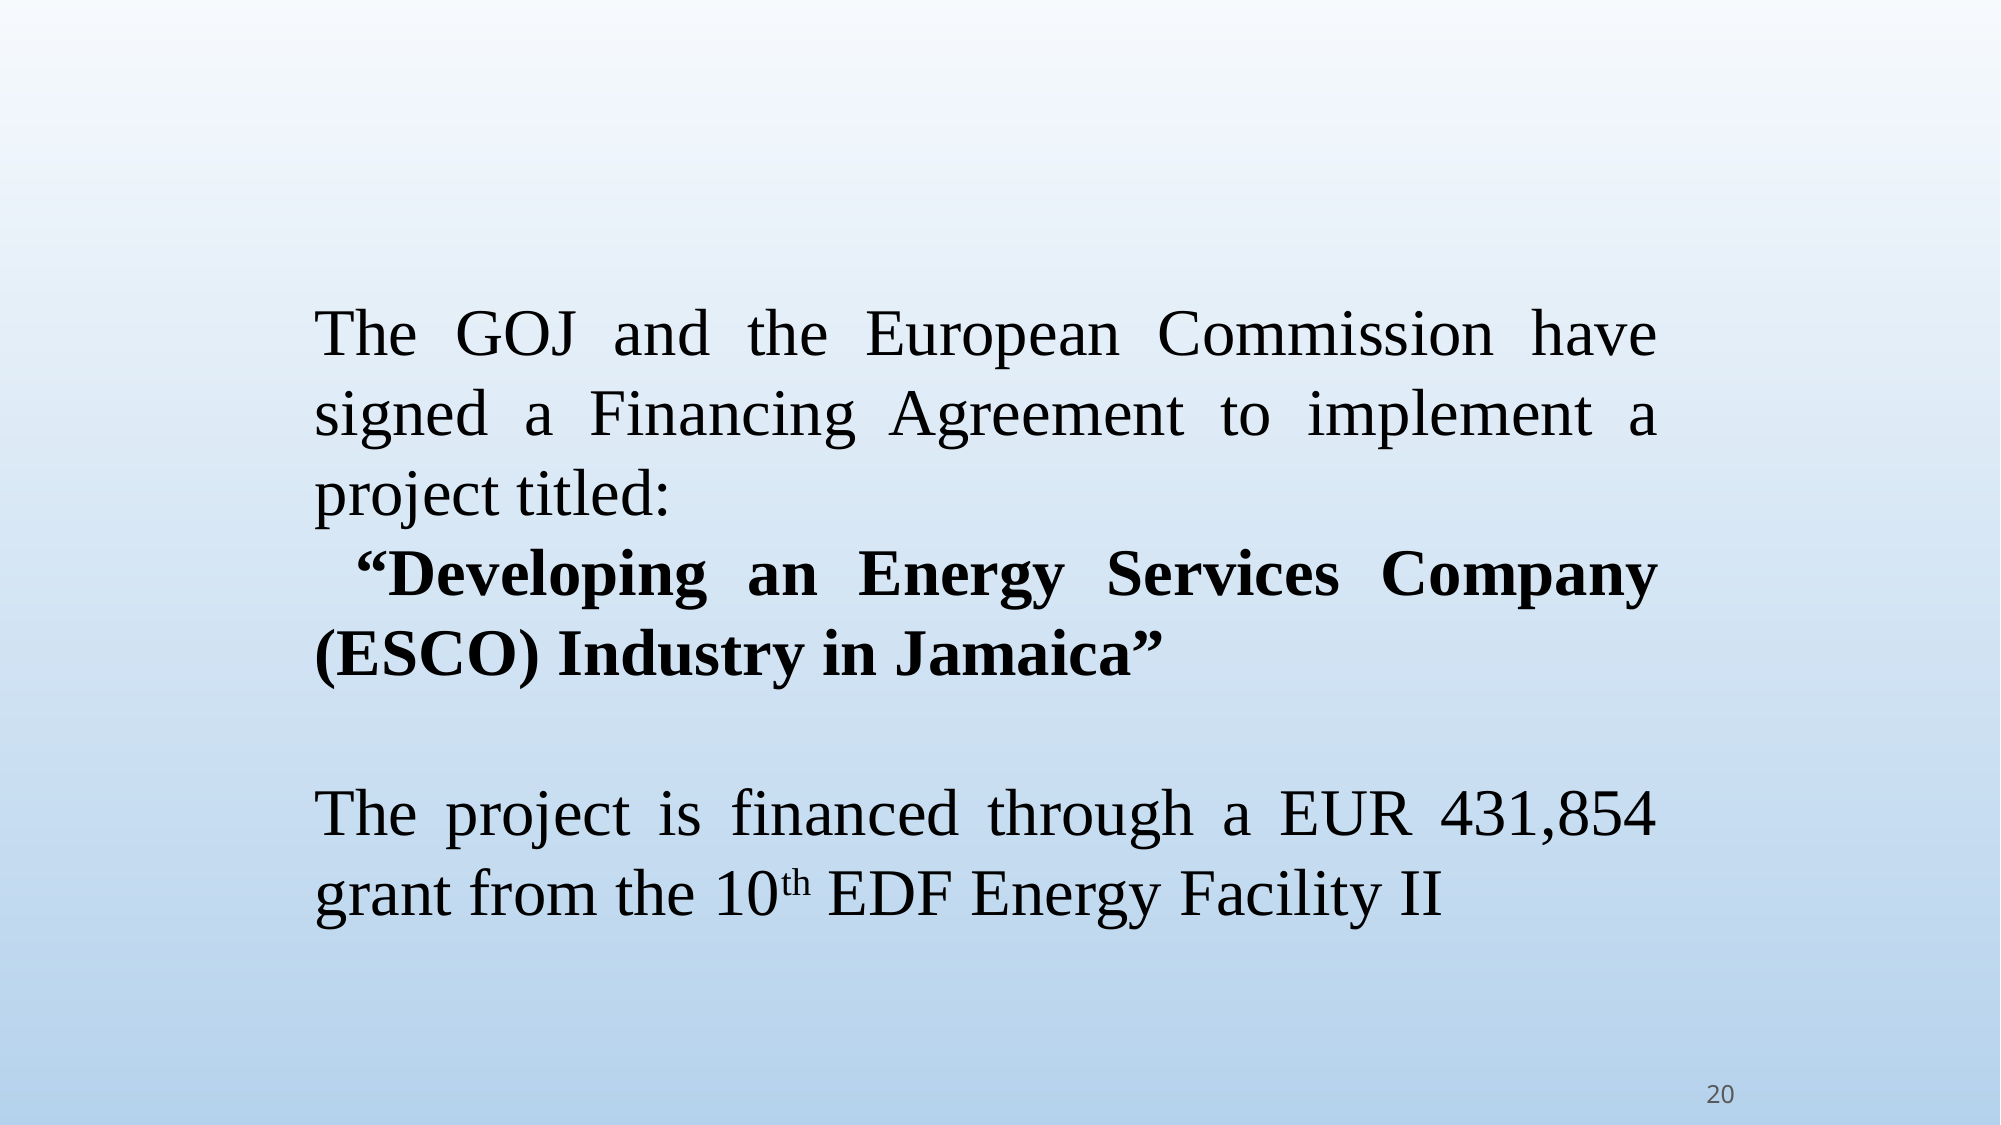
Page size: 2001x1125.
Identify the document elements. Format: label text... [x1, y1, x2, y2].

slide_number 20 [1657, 1065, 1750, 1125]
text_box The GOJ and the European Commission have signed a Financing Agreement to implement a project titled: “Developing an Energy Services Company (ESCO) Industry in Jamaica” The project is financed through a EUR 431,854 grant from the 10th EDF Energy Facility II [300, 281, 1675, 936]
